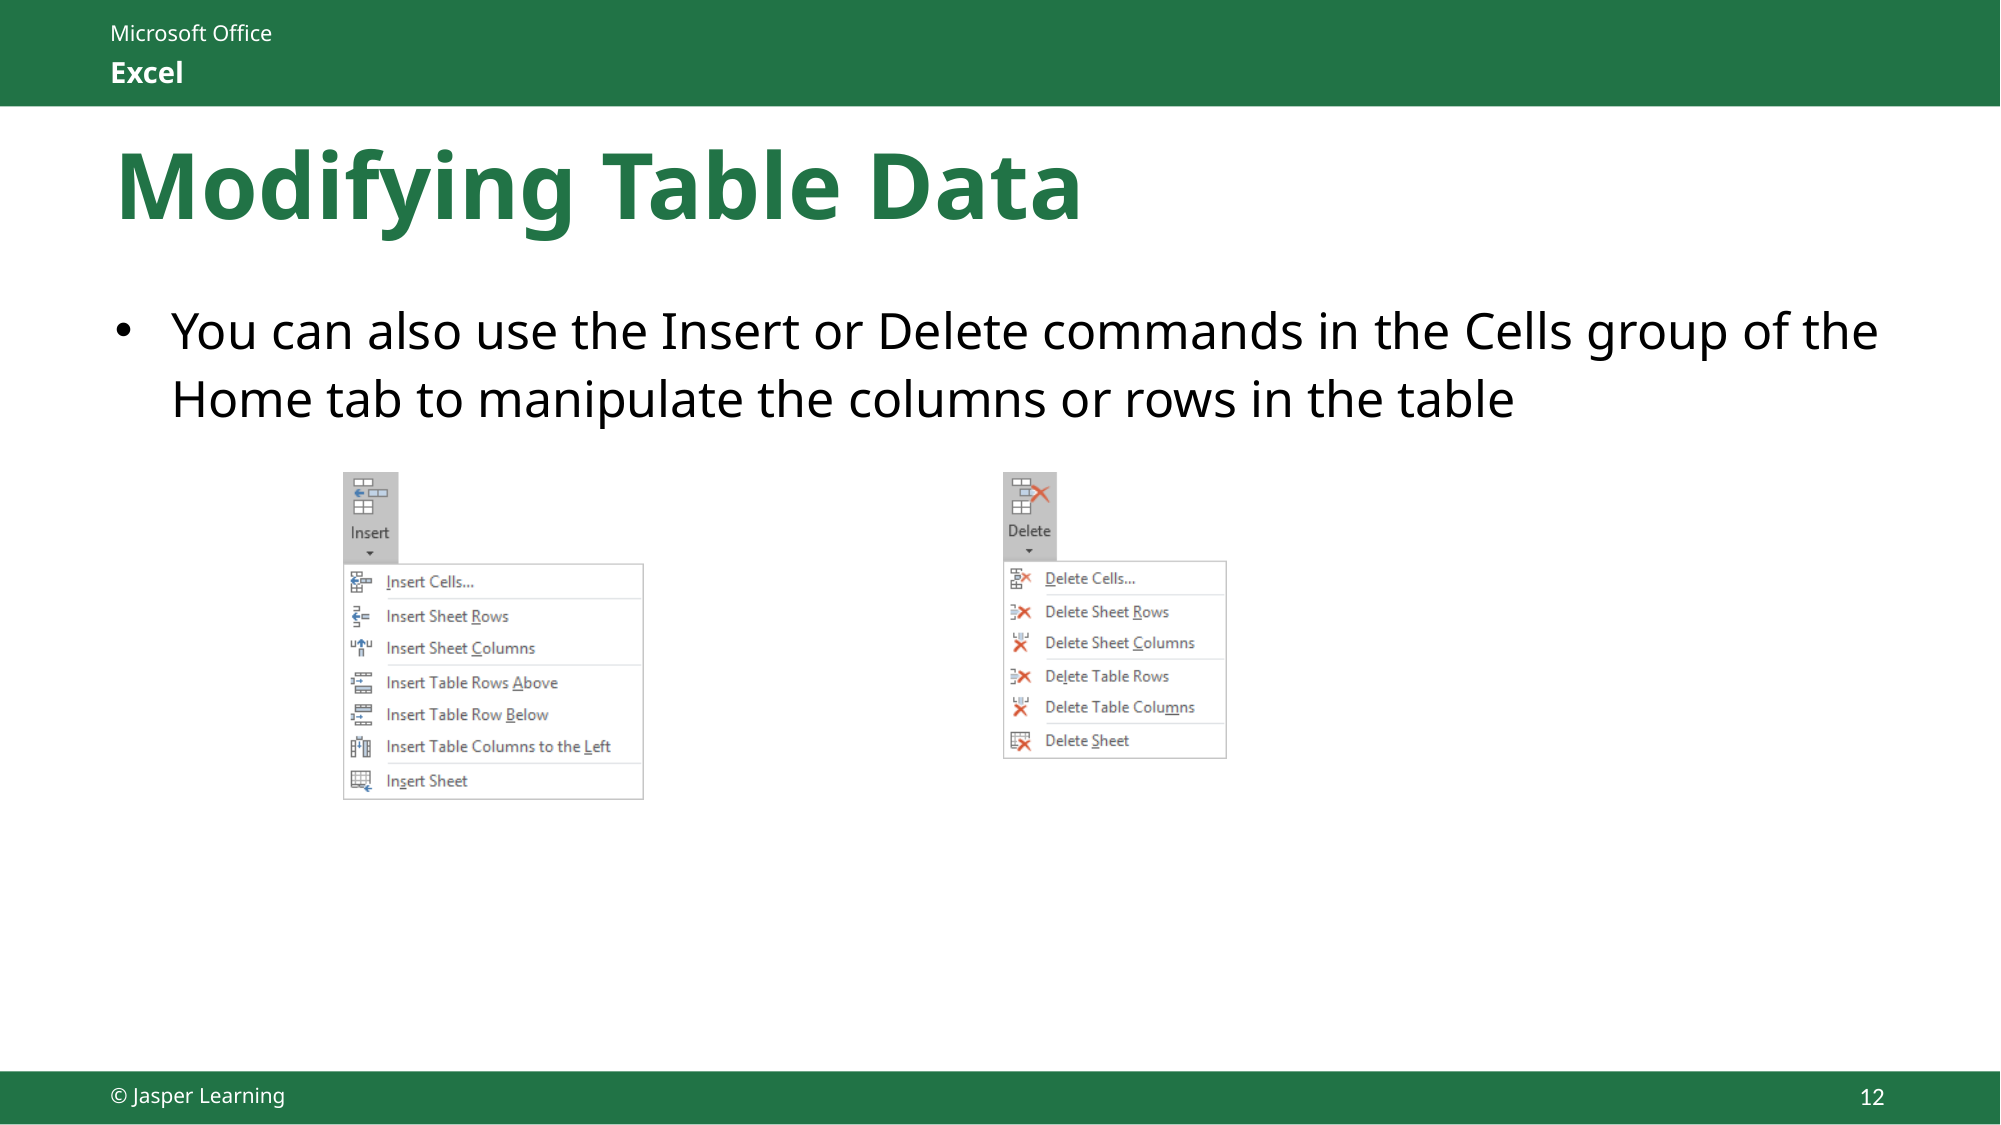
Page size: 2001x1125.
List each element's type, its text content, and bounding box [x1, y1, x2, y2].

picture [1003, 472, 1227, 759]
picture [343, 472, 645, 800]
title Modifying Table Data [99, 118, 1866, 248]
list You can also use the Insert or Delete commands in the Cells group of the Home tab to manipulate the columns or rows in the table [99, 283, 1900, 1026]
footer © Jasper Learning [95, 1065, 729, 1125]
slide_number 12 [1433, 1065, 1900, 1125]
